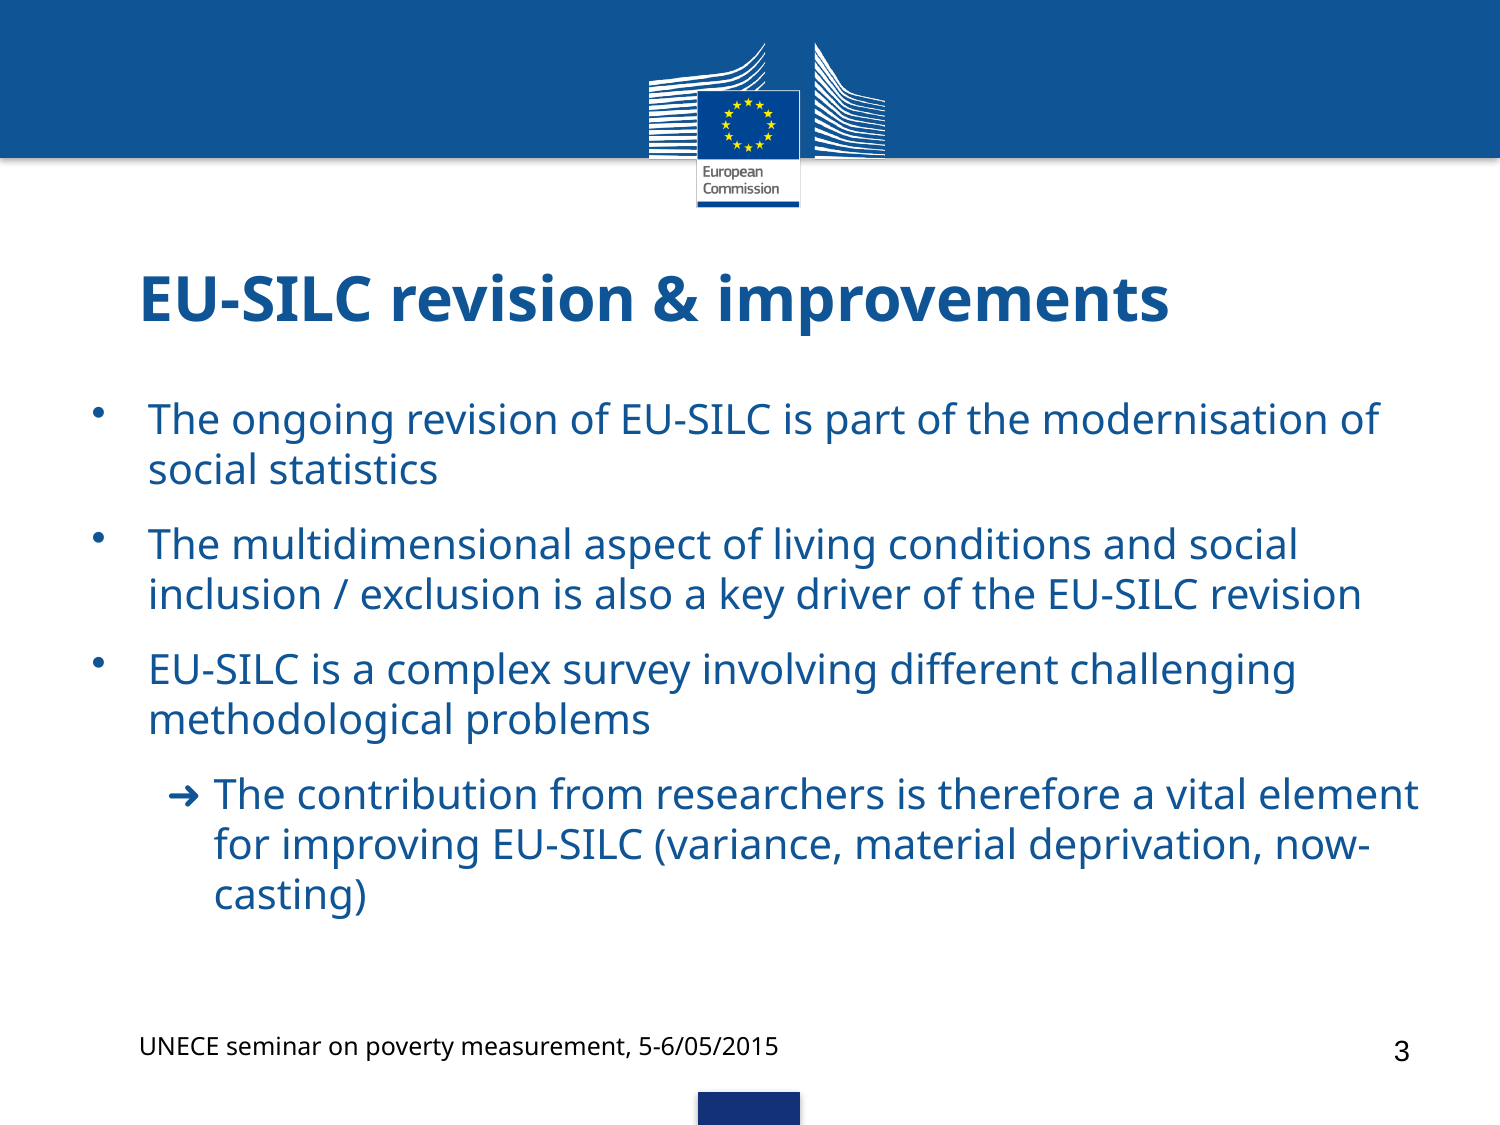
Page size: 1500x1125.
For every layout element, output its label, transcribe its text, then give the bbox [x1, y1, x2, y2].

text_box UNECE seminar on poverty measurement, 5-6/05/2015 [123, 1023, 1022, 1068]
title EU-SILC revision & improvements [64, 219, 1415, 374]
picture [649, 42, 885, 208]
list The ongoing revision of EU-SILC is part of the modernisation of social statistics The multidimensional aspect of living conditions and social inclusion / exclusion is also a key driver of the EU-SILC revision EU-SILC is a complex survey involving different challenging methodological problems The contribution from researchers is therefore a vital element for improving EU-SILC (variance, material deprivation, now-casting) [76, 385, 1459, 1012]
slide_number 3 [1074, 1024, 1425, 1103]
